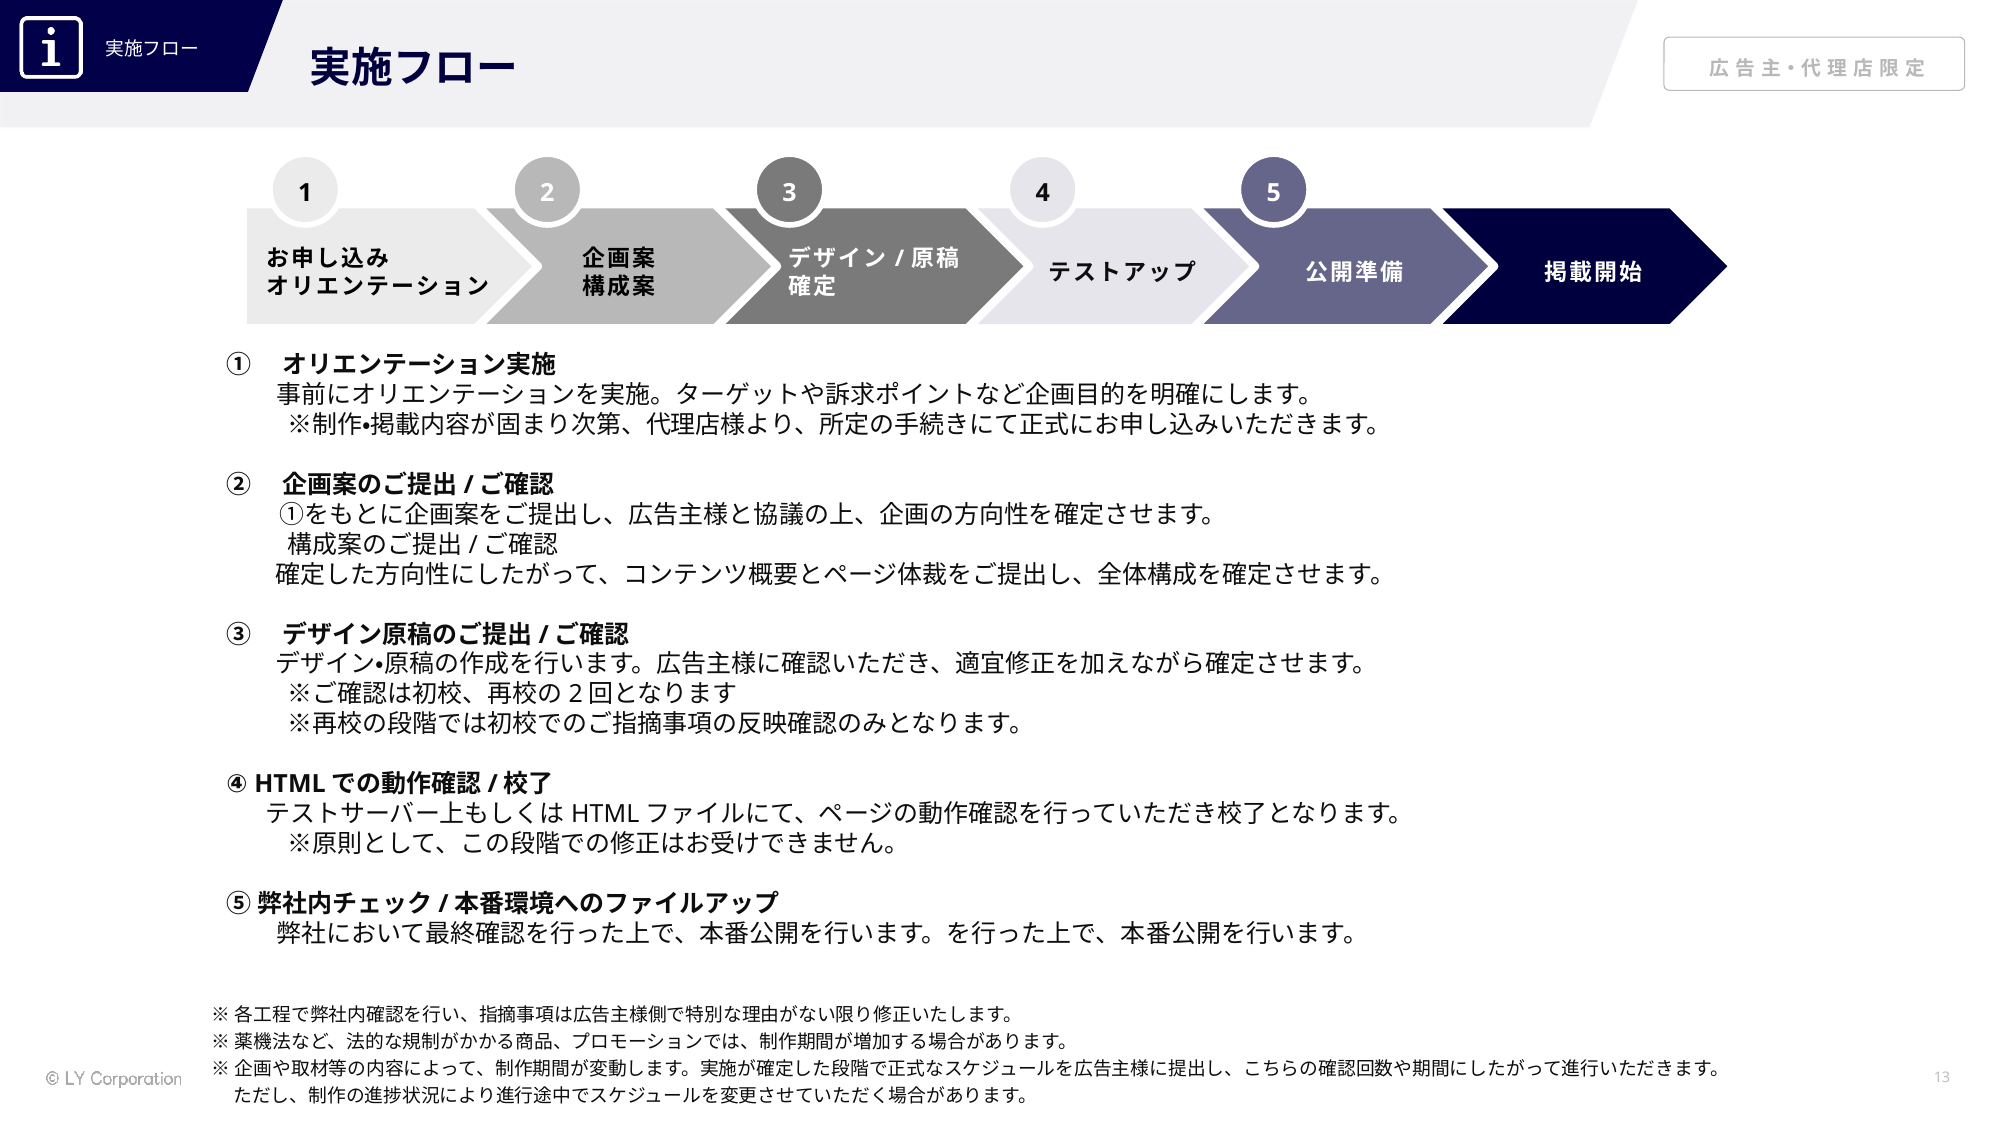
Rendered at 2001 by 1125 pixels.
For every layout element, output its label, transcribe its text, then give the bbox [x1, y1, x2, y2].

text_box ※各工程で弊社内確認を行い、指摘事項は広告主様側で特別な理由がない限り修正いたします。 ※薬機法など、法的な規制がかかる商品、プロモーションでは、制作期間が増加する場合があります。 ※企画や取材等の内容によって、制作期間が変動します。実施が確定した段階で正式なスケジュールを広告主様に提出し、こちらの確認回数や期間にしたがって進行いただきます。 ただし、制作の進捗状況により進行途中でスケジュールを変更させていただく場合があります。 [211, 997, 1747, 1106]
text_box ① オリエンテーション実施 事前にオリエンテーションを実施。ターゲットや訴求ポイントなど企画目的を明確にします。 ※制作・掲載内容が固まり次第、代理店様より、所定の手続きにて正式にお申し込みいただきます。 ② 企画案のご提出/ご確認 ①をもとに企画案をご提出し、広告主様と協議の上、企画の方向性を確定させます。 構成案のご提出/ご確認 確定した方向性にしたがって、コンテンツ概要とページ体裁をご提出し、全体構成を確定させます。 ③ デザイン原稿のご提出/ご確認 デザイン・原稿の作成を行います。広告主様に確認いただき、適宜修正を加えながら確定させます。 ※ご確認は初校、再校の2回となります ※再校の段階では初校でのご指摘事項の反映確認のみとなります。 ④ HTMLでの動作確認/校了 テストサーバー上もしくはHTMLファイルにて、ページの動作確認を行っていただき校了となります。 ※原則として、この段階での修正はお受けできません。 ⑤弊社内チェック/本番環境へのファイルアップ 弊社において最終確認を行った上で、本番公開を行います。を行った上で、本番公開を行います。 [211, 341, 1645, 955]
text_box 3 [754, 154, 825, 225]
picture [46, 1071, 181, 1088]
text_box 4 [1007, 154, 1079, 225]
text_box テストアップ [968, 204, 1256, 329]
text_box お申し込み オリエンテーション [242, 204, 539, 329]
picture [9, 5, 92, 87]
text_box デザイン/原稿 確定 [716, 204, 1030, 329]
text_box 1 [269, 154, 341, 225]
text_box 5 [1238, 154, 1310, 225]
text_box 2 [511, 154, 583, 225]
text_box 掲載開始 [1438, 204, 1734, 329]
text_box 公開準備 [1199, 204, 1495, 329]
list 実施フロー [309, 41, 1645, 97]
list 実施フロー [98, 12, 207, 81]
text_box 企画案 構成案 [481, 204, 778, 329]
